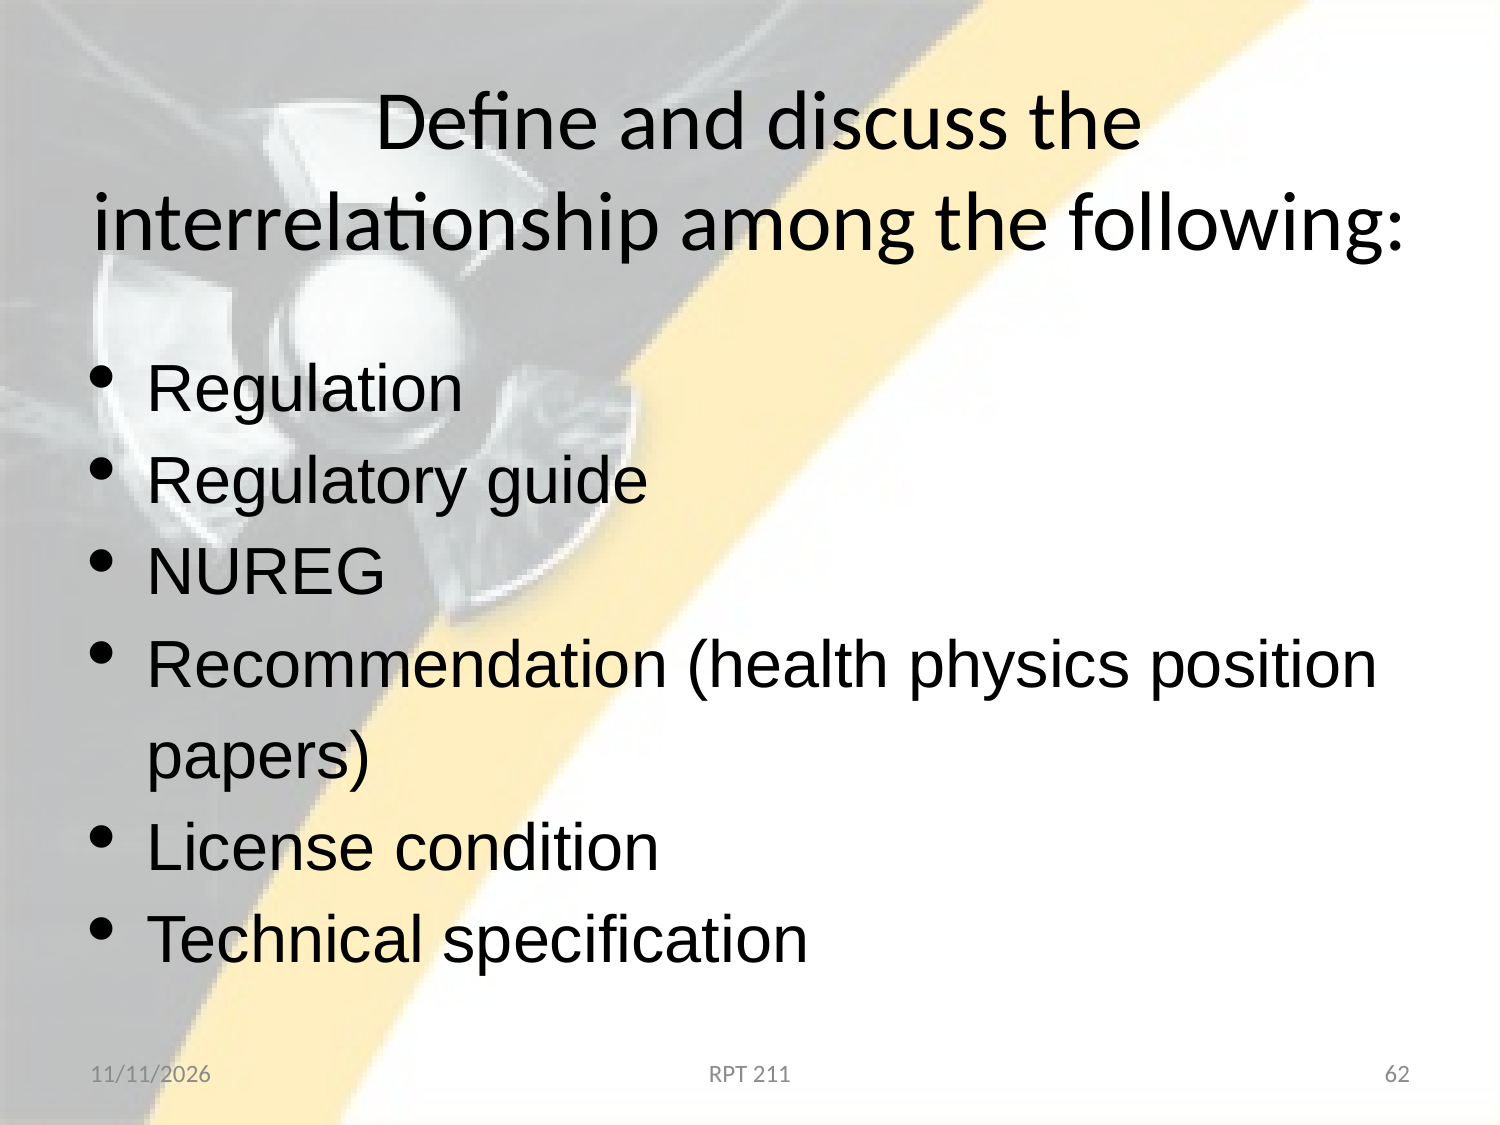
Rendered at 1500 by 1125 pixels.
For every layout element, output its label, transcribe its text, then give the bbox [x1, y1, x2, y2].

list Regulation Regulatory guide NUREG Recommendation (health physics position papers) License condition Technical specification [75, 324, 1425, 986]
slide_number 62 [1074, 1042, 1425, 1103]
title Define and discuss the interrelationship among the following: [75, 45, 1425, 288]
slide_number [75, 1042, 425, 1103]
footer RPT 211 [512, 1042, 988, 1103]
